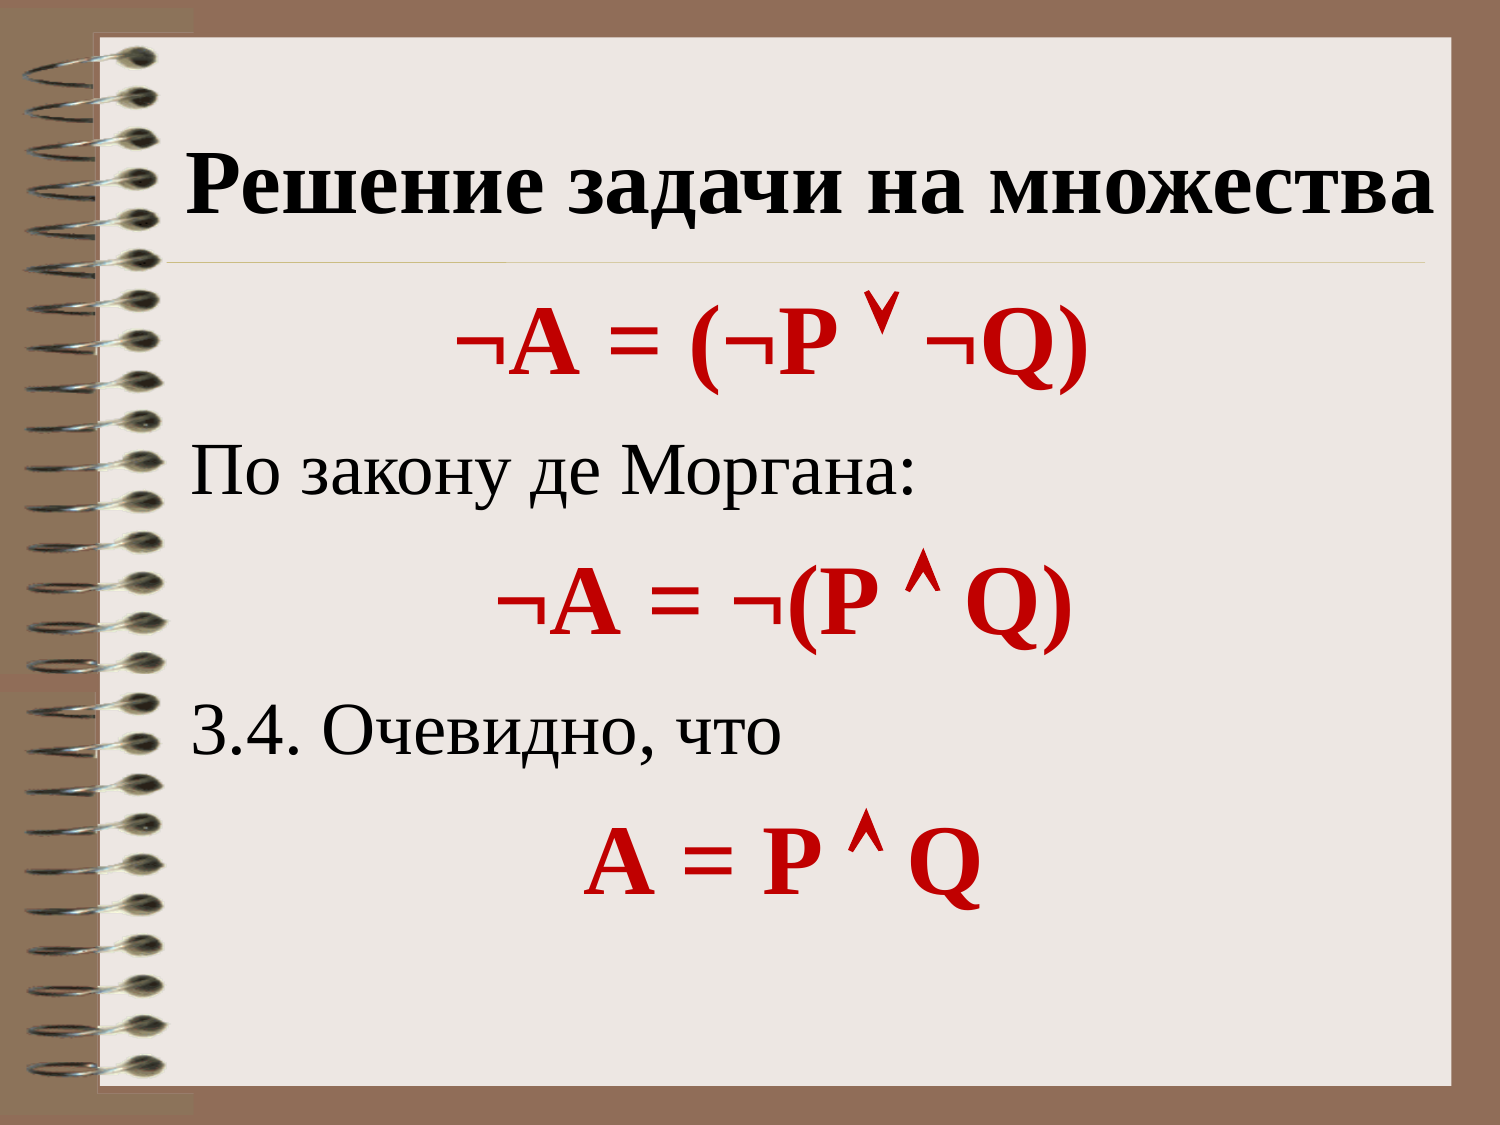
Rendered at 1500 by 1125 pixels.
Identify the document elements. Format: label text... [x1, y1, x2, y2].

picture [0, 8, 194, 674]
picture [0, 692, 194, 1115]
text_box Решение задачи на множества [171, 114, 1459, 240]
text_box ¬А = (¬P  ¬Q) По закону де Моргана: ¬А = ¬(P  Q) 3.4. Очевидно, что А = P  Q [175, 267, 1393, 922]
